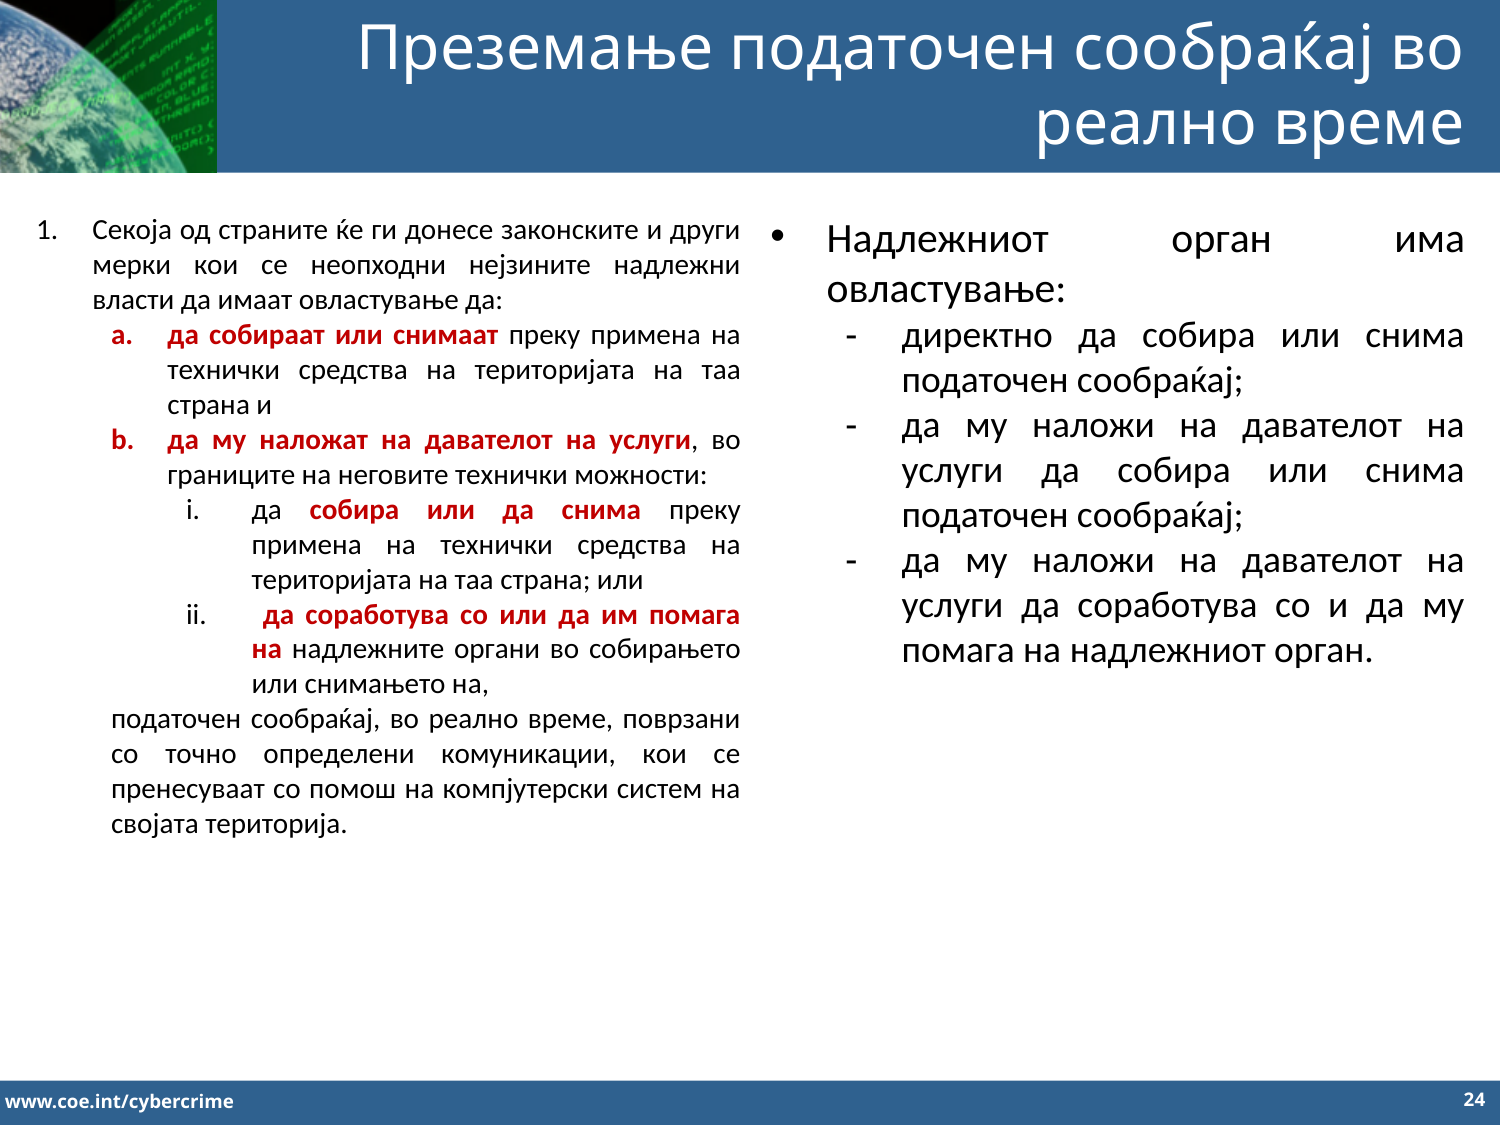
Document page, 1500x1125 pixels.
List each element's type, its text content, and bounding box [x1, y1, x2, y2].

picture [0, 0, 217, 173]
text_box Секоја од страните ќе ги донесе законските и други мерки кои се неопходни нејзините надлежни власти да имаат овластување да: да собираат или снимаат преку примена на технички средства на територијата на таа страна и да му наложат на давателот на услуги, во границите на неговите технички можности: да собира или да снима преку примена на технички средства на територијата на таа страна; или да соработува со или да им помага на надлежните органи во собирањето или снимањето на, податочен сообраќај, во реално време, поврзани со точно определени комуникации, кои се пренесуваат со помош на компјутерски систем на својата територија. [21, 202, 756, 847]
text_box Преземање податочен сообраќај во реално време [227, 0, 1480, 165]
text_box Надлежниот орган има овластување: директно да собира или снима податочен сообраќај; да му наложи на давателот на услуги да собира или снима податочен сообраќај; да му наложи на давателот на услуги да соработува со и да му помага на надлежниот орган. [755, 202, 1480, 678]
